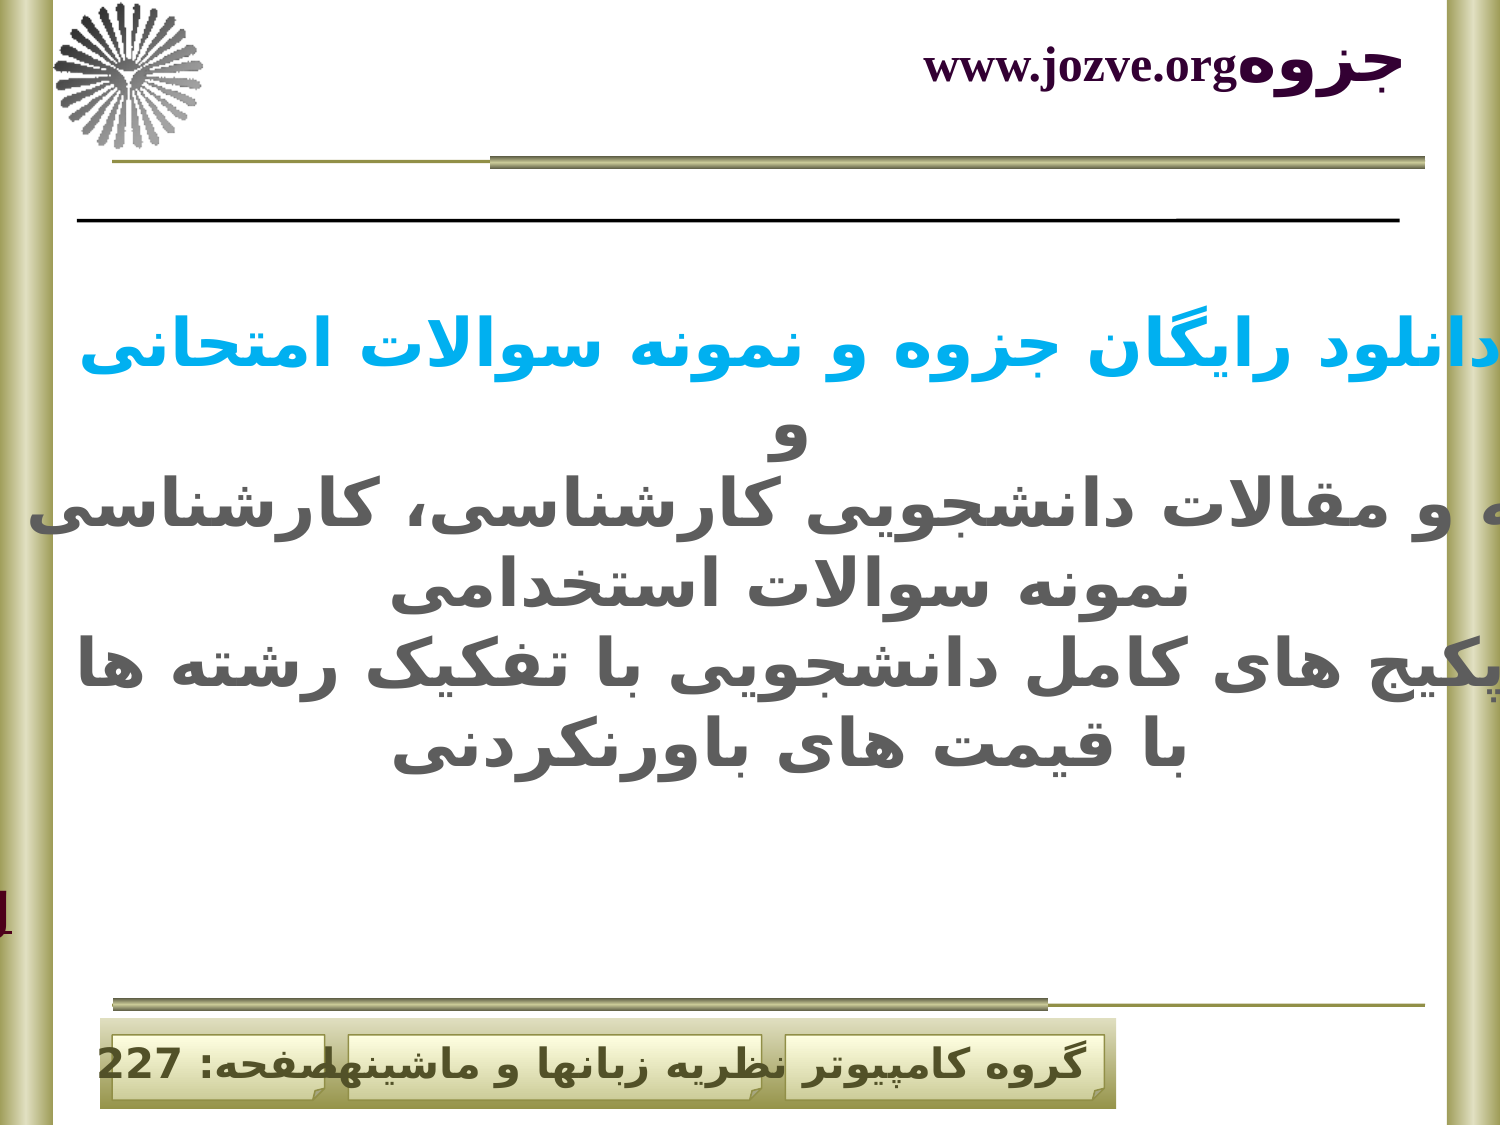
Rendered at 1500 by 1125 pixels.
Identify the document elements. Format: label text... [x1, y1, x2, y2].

title جزوهwww.jozve.org [147, 42, 1423, 147]
text_box دانلود رایگان جزوه و نمونه سوالات امتحانی و فروش پایان نامه و مقالات دانشجویی کارشناسی، کارشناسی ارشد و دکتری نمونه سوالات استخدامی پکیج های کامل دانشجویی با تفکیک رشته ها با قیمت های باورنکردنی www.jozve.org [0, 292, 1500, 1028]
